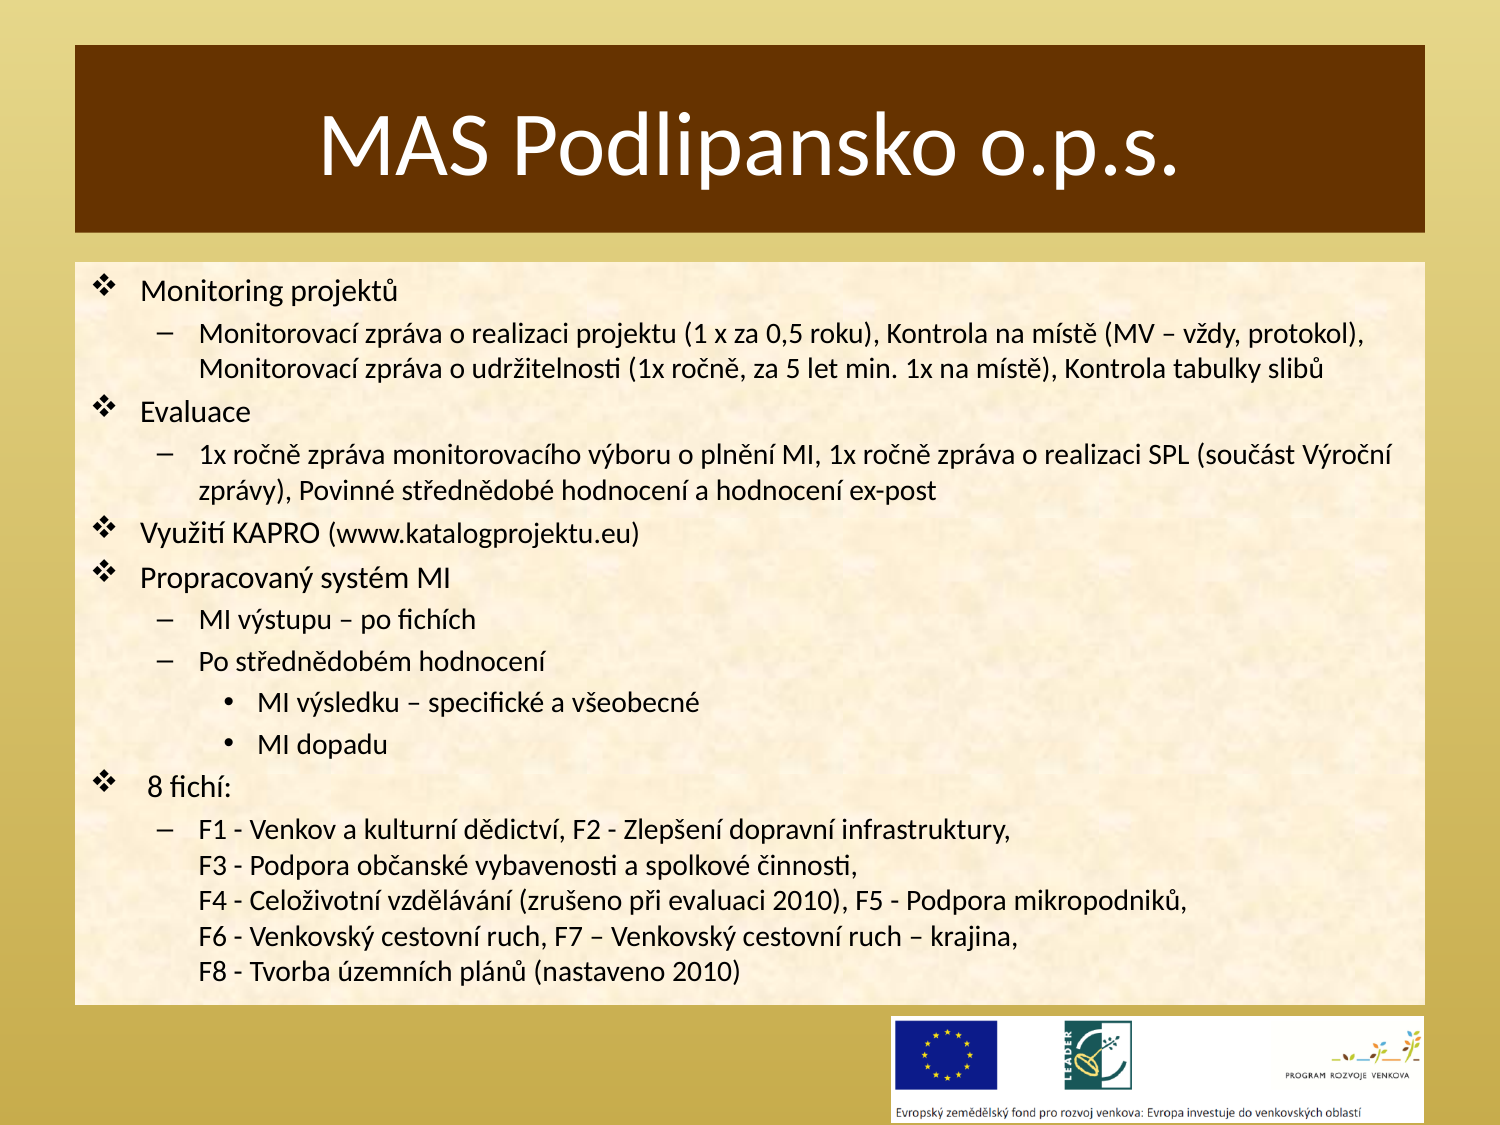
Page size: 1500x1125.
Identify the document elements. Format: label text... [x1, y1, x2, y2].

title MAS Podlipansko o.p.s. [75, 45, 1425, 233]
list Monitoring projektů Monitorovací zpráva o realizaci projektu (1 x za 0,5 roku), Kontrola na místě (MV – vždy, protokol), Monitorovací zpráva o udržitelnosti (1x ročně, za 5 let min. 1x na místě), Kontrola tabulky slibů Evaluace 1x ročně zpráva monitorovacího výboru o plnění MI, 1x ročně zpráva o realizaci SPL (součást Výroční zprávy), Povinné střednědobé hodnocení a hodnocení ex-post Využití KAPRO (www.katalogprojektu.eu) Propracovaný systém MI MI výstupu – po fichích Po střednědobém hodnocení MI výsledku – specifické a všeobecné MI dopadu 8 fichí: F1 - Venkov a kulturní dědictví, F2 - Zlepšení dopravní infrastruktury, F3 - Podpora občanské vybavenosti a spolkové činnosti, F4 - Celoživotní vzdělávání (zrušeno při evaluaci 2010), F5 - Podpora mikropodniků, F6 - Venkovský cestovní ruch, F7 – Venkovský cestovní ruch – krajina, F8 - Tvorba územních plánů (nastaveno 2010) [75, 262, 1425, 1005]
picture [891, 1016, 1424, 1123]
